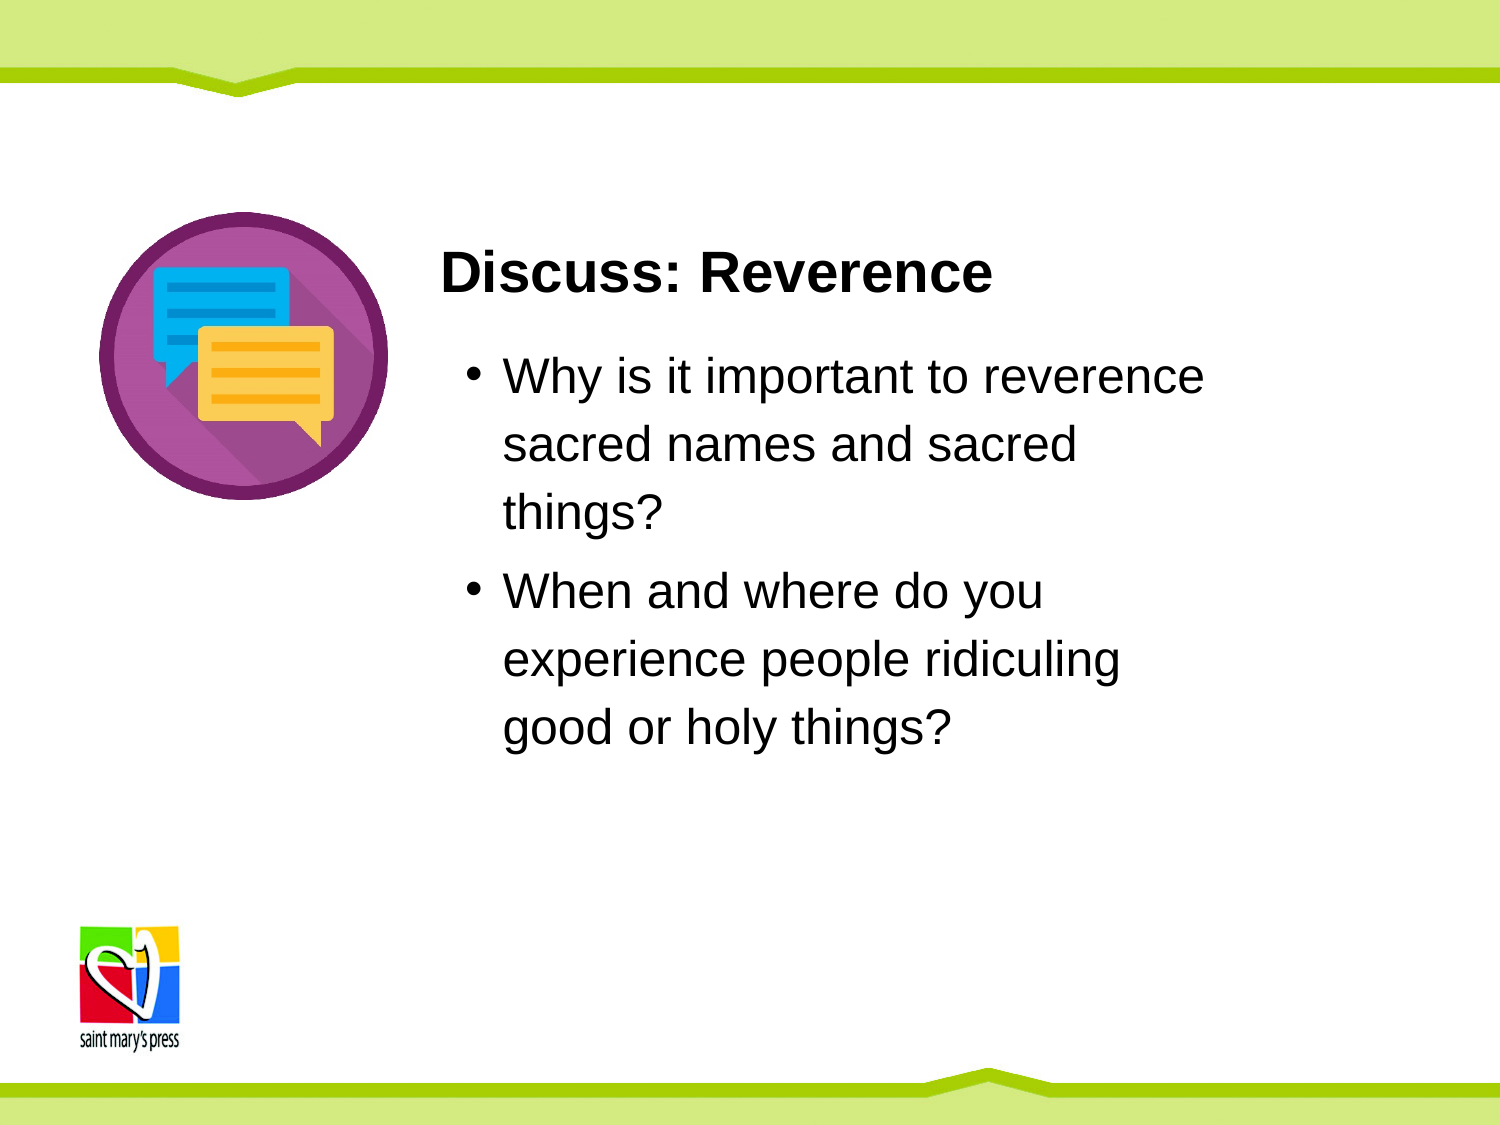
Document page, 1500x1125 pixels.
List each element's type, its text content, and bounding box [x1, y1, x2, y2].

text_box Discuss: Reverence [424, 224, 1388, 313]
picture [0, 0, 1500, 1125]
text_box Why is it important to reverence sacred names and sacred things? When and where do you experience people ridiculing good or holy things? [450, 327, 1250, 863]
